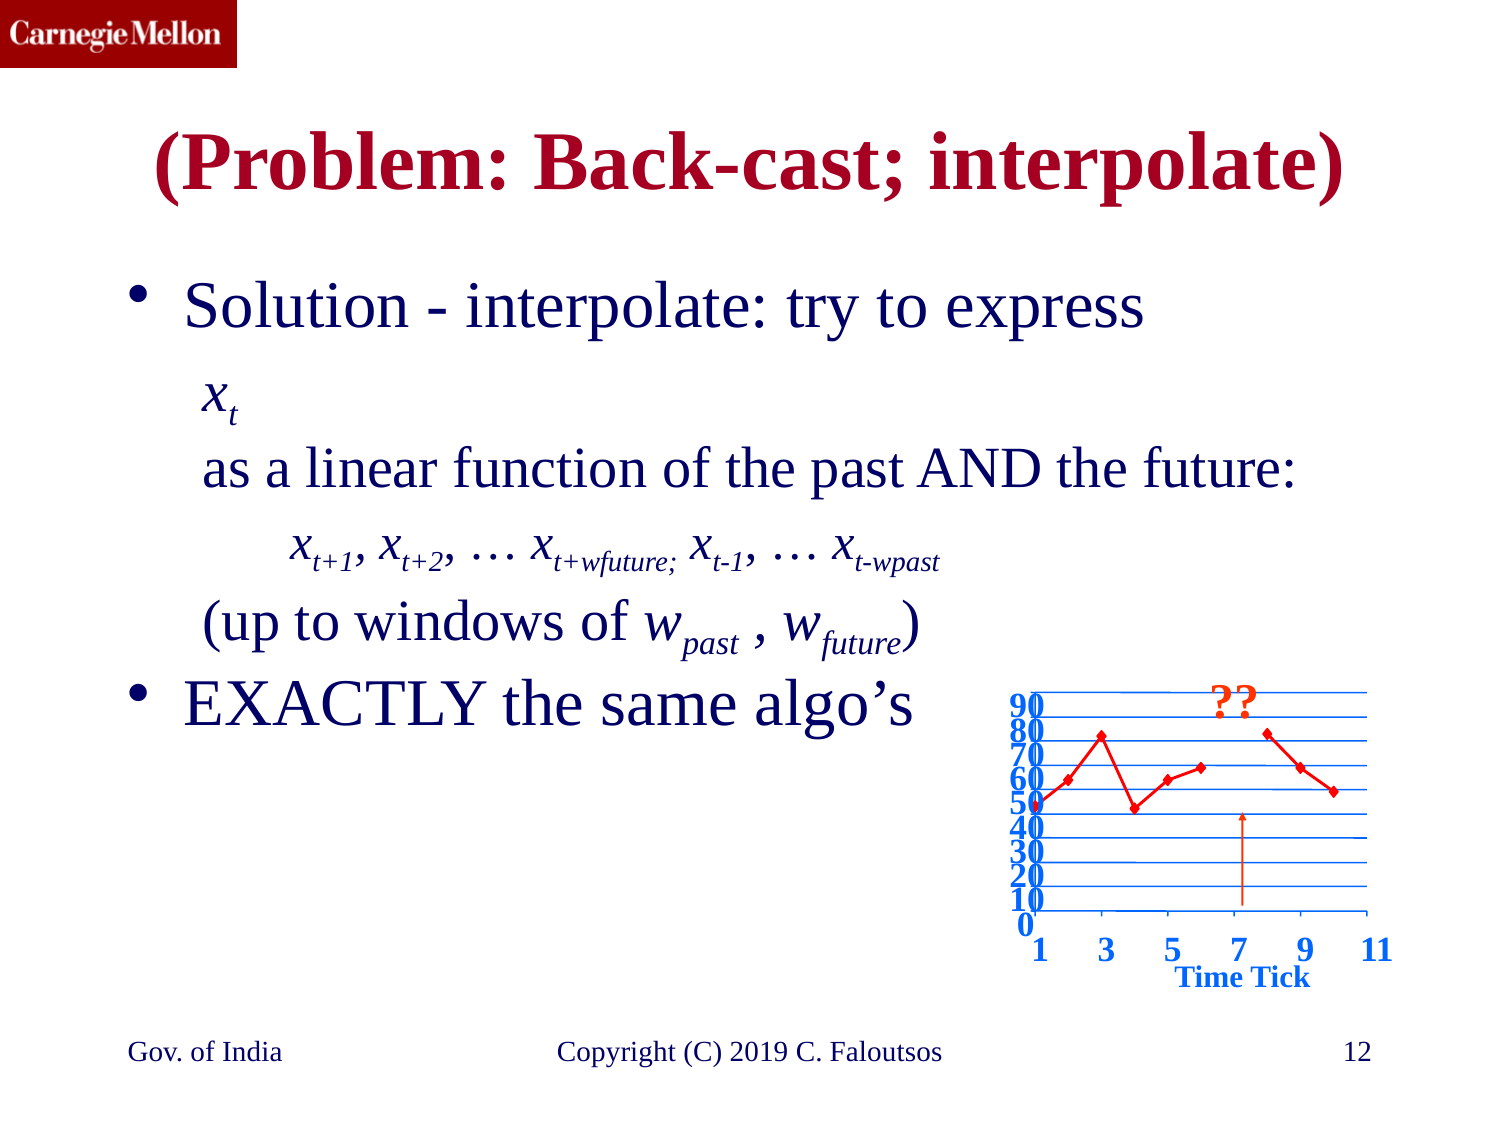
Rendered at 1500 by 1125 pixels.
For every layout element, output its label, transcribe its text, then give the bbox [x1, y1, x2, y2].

text_box 40 [1009, 822, 1045, 847]
text_box 70 [1009, 750, 1045, 774]
text_box [1296, 762, 1305, 774]
text_box [1196, 762, 1206, 774]
text_box 5 [1164, 926, 1182, 969]
list Solution - interpolate: try to express xt as a linear function of the past AND the future: xt+1, xt+2, … xt+wfuture; xt-1, … xt-wpast (up to windows of wpast , wfuture) EXACTLY the same algo’s [112, 262, 1445, 737]
text_box [1097, 730, 1106, 742]
text_box 60 [1009, 774, 1045, 798]
slide_number Gov. of India [112, 1024, 426, 1101]
text_box 11 [1360, 926, 1394, 969]
picture [0, 0, 237, 68]
text_box [1130, 803, 1139, 815]
text_box 0 [1016, 919, 1035, 944]
text_box ?? [1194, 660, 1274, 736]
text_box 1 [1031, 926, 1049, 969]
text_box 9 [1296, 926, 1315, 969]
footer Copyright (C) 2019 C. Faloutsos [512, 1024, 988, 1101]
text_box [1329, 786, 1339, 798]
text_box 7 [1230, 926, 1248, 956]
text_box Time Tick [1174, 956, 1311, 994]
text_box 80 [1009, 725, 1045, 750]
text_box 20 [1009, 871, 1045, 895]
text_box 30 [1009, 847, 1045, 871]
text_box 90 [1009, 682, 1045, 725]
text_box [1238, 812, 1247, 906]
text_box [1063, 774, 1073, 786]
text_box 10 [1009, 895, 1045, 919]
text_box [1163, 774, 1173, 786]
text_box 50 [1009, 798, 1045, 822]
title (Problem: Back-cast; interpolate) [112, 99, 1388, 213]
text_box 3 [1097, 926, 1116, 969]
slide_number 12 [1074, 1024, 1388, 1101]
